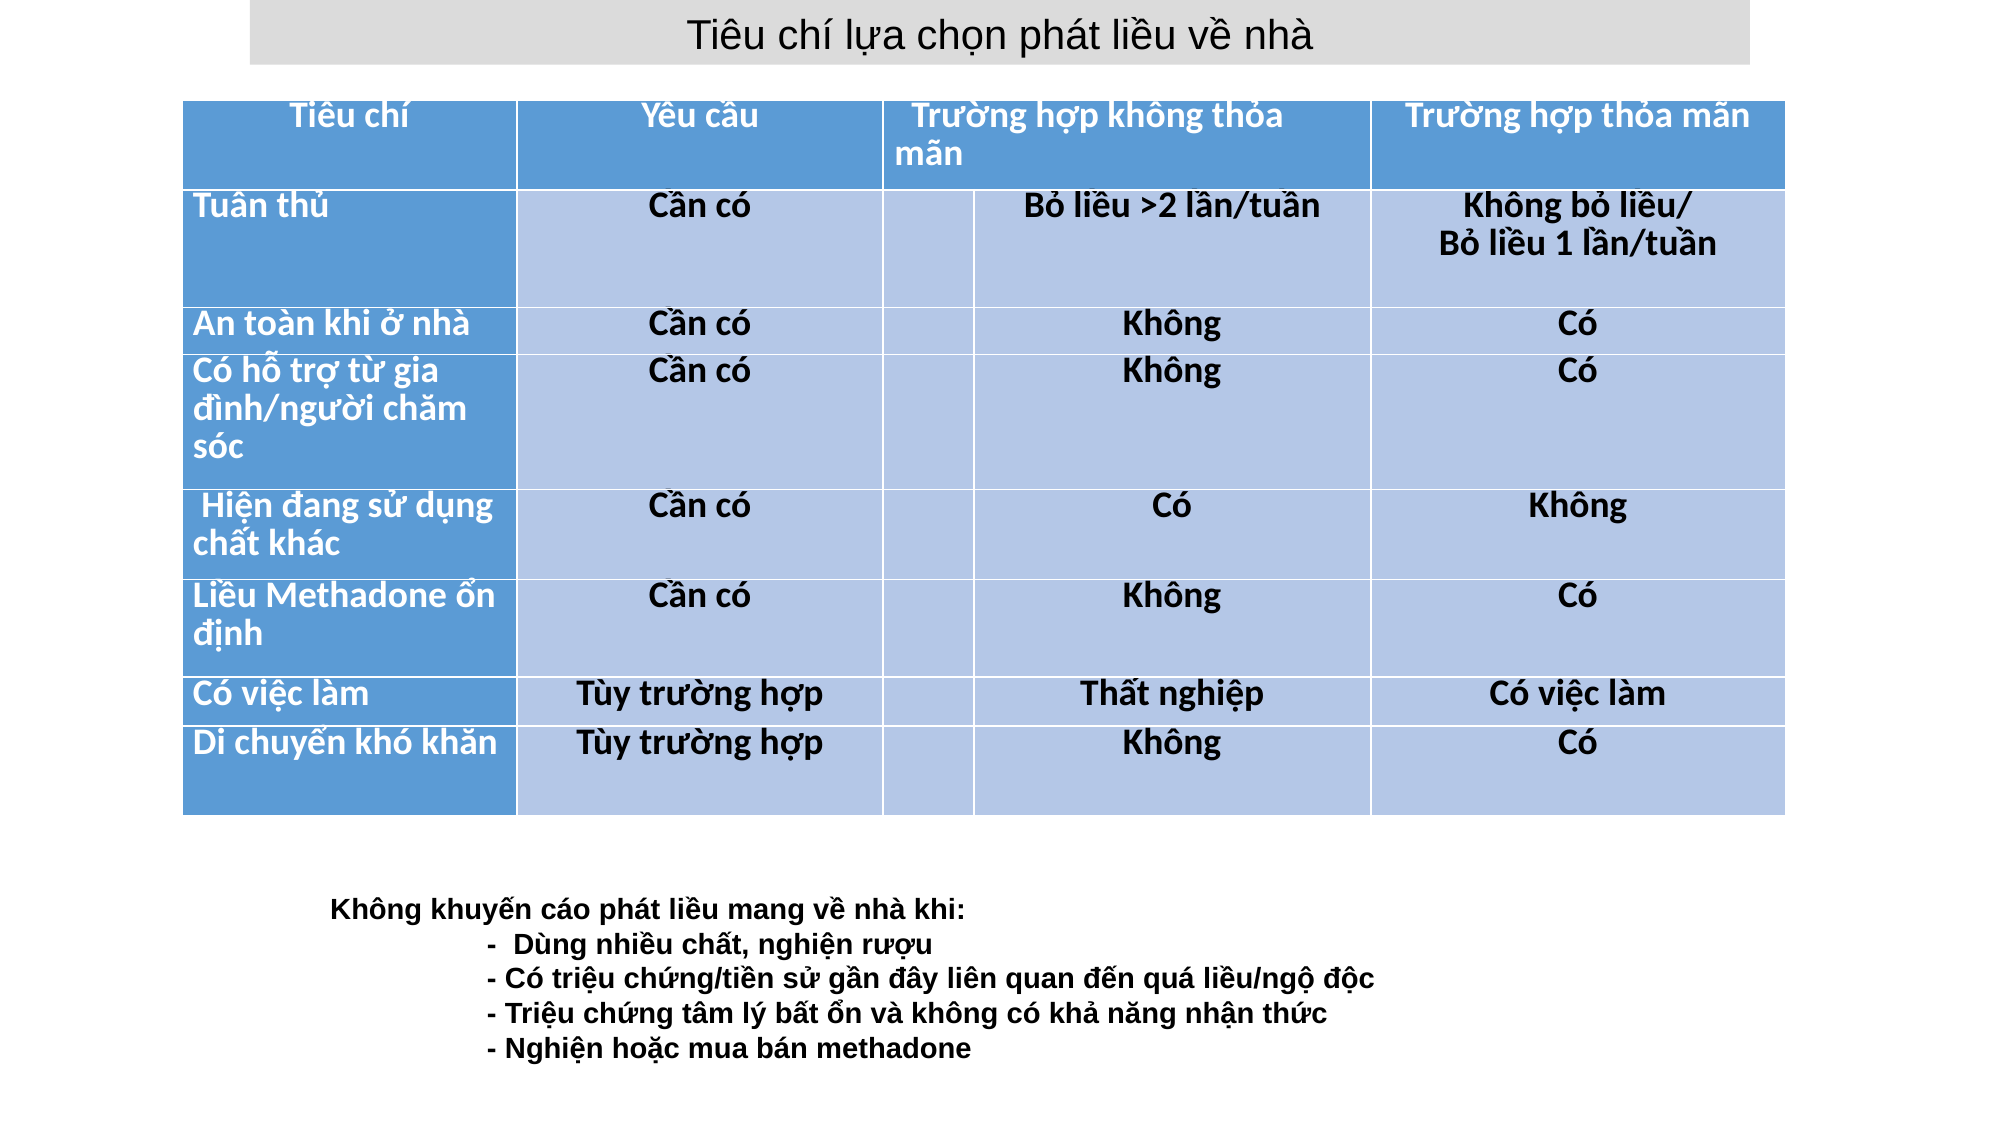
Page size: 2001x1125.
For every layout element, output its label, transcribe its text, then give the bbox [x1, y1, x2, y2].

text_box Không khuyến cáo phát liều mang về nhà khi: - Dùng nhiều chất, nghiện rượu - Có triệu chứng/tiền sử gần đây liên quan đến quá liều/ngộ độc - Triệu chứng tâm lý bất ổn và không có khả năng nhận thức - Nghiện hoặc mua bán methadone [315, 882, 1609, 1073]
table_cell Không [975, 727, 1370, 815]
table_cell Có việc làm [1372, 678, 1785, 725]
table_cell [884, 308, 973, 354]
table_cell Tùy trường hợp [518, 678, 882, 725]
table_cell Tuân thủ [183, 191, 516, 307]
table_header Yêu cầu [518, 101, 882, 189]
table_cell Cần có [518, 191, 882, 307]
table_cell Có [1372, 727, 1785, 815]
table_cell [884, 355, 973, 489]
table_header Trường hợp không thỏa mãn [884, 101, 1370, 189]
table_cell Cần có [518, 580, 882, 676]
table_cell Di chuyển khó khăn [183, 727, 516, 815]
table_cell [884, 727, 973, 815]
table_cell Không [975, 580, 1370, 676]
table_cell Bỏ liều >2 lần/tuần [975, 191, 1370, 307]
table_cell Có [1372, 355, 1785, 489]
table_header Tiêu chí [183, 101, 516, 189]
table_cell Hiện đang sử dụng chất khác [183, 490, 516, 579]
table_cell Có [1372, 580, 1785, 676]
table_cell Tùy trường hợp [518, 727, 882, 815]
table_cell Liều Methadone ổn định [183, 580, 516, 676]
table_cell Cần có [518, 355, 882, 489]
text_box Tiêu chí lựa chọn phát liều về nhà [249, 0, 1750, 65]
table_cell Thất nghiệp [975, 678, 1370, 725]
table_cell [884, 678, 973, 725]
table_cell Không [1372, 490, 1785, 579]
table_cell [884, 580, 973, 676]
table_cell Có hỗ trợ từ gia đình/người chăm sóc [183, 355, 516, 489]
table_cell Cần có [518, 308, 882, 354]
table_cell Không bỏ liều/ Bỏ liều 1 lần/tuần [1372, 191, 1785, 307]
table_cell [884, 191, 973, 307]
table_cell An toàn khi ở nhà [183, 308, 516, 354]
table_cell Có [1372, 308, 1785, 354]
table_cell [884, 490, 973, 579]
table_cell Có [975, 490, 1370, 579]
table_cell Có việc làm [183, 678, 516, 725]
table_cell Không [975, 355, 1370, 489]
table_header Trường hợp thỏa mãn [1372, 101, 1785, 189]
table_cell Không [975, 308, 1370, 354]
table_cell Cần có [518, 490, 882, 579]
